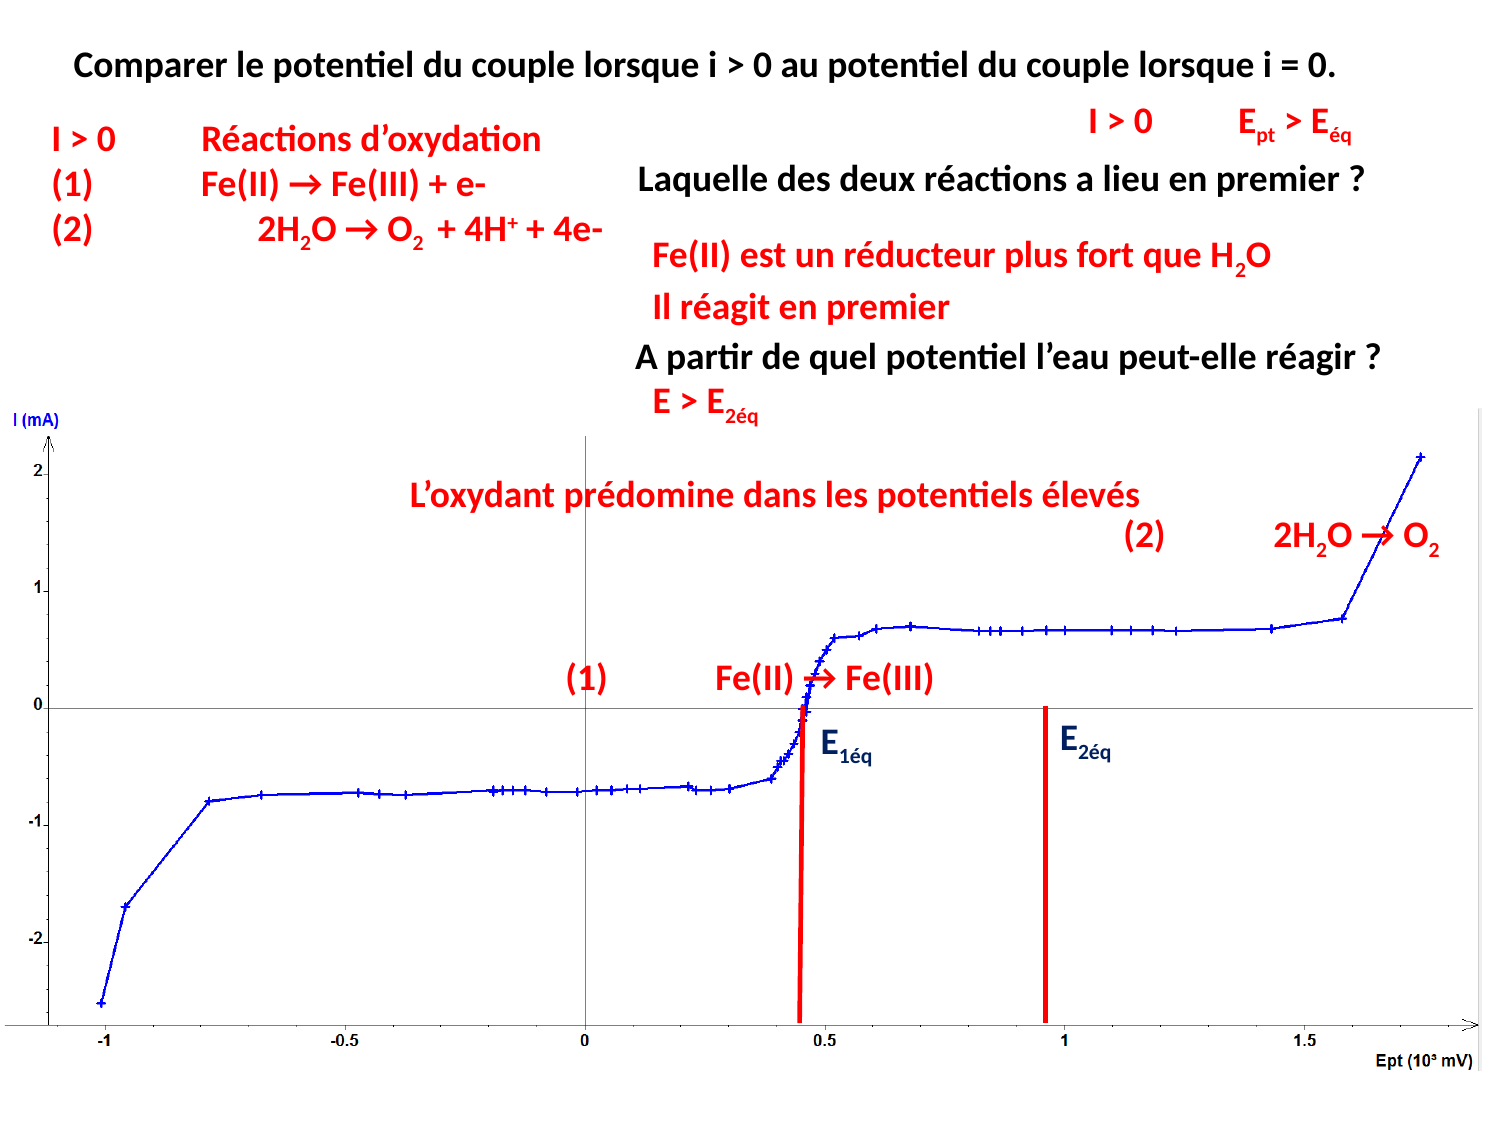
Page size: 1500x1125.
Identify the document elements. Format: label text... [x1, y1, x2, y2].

text_box E > E2éq [638, 368, 774, 407]
text_box Fe(II) est un réducteur plus fort que H2O Il réagit en premier [637, 223, 1300, 324]
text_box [799, 705, 804, 1024]
text_box A partir de quel potentiel l’eau peut-elle réagir ? [620, 324, 1421, 385]
picture [4, 408, 1483, 1071]
text_box Laquelle des deux réactions a lieu en premier ? [623, 146, 1424, 207]
text_box I > 0 Ept > Eéq [1073, 92, 1368, 146]
text_box Comparer le potentiel du couple lorsque i > 0 au potentiel du couple lorsque i = 0. [58, 32, 1459, 92]
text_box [1041, 705, 1131, 1024]
text_box I > 0 Réactions d’oxydation Fe(II) → Fe(III) + e- 2H2O → O2 + 4H+ + 4e- [36, 106, 627, 263]
